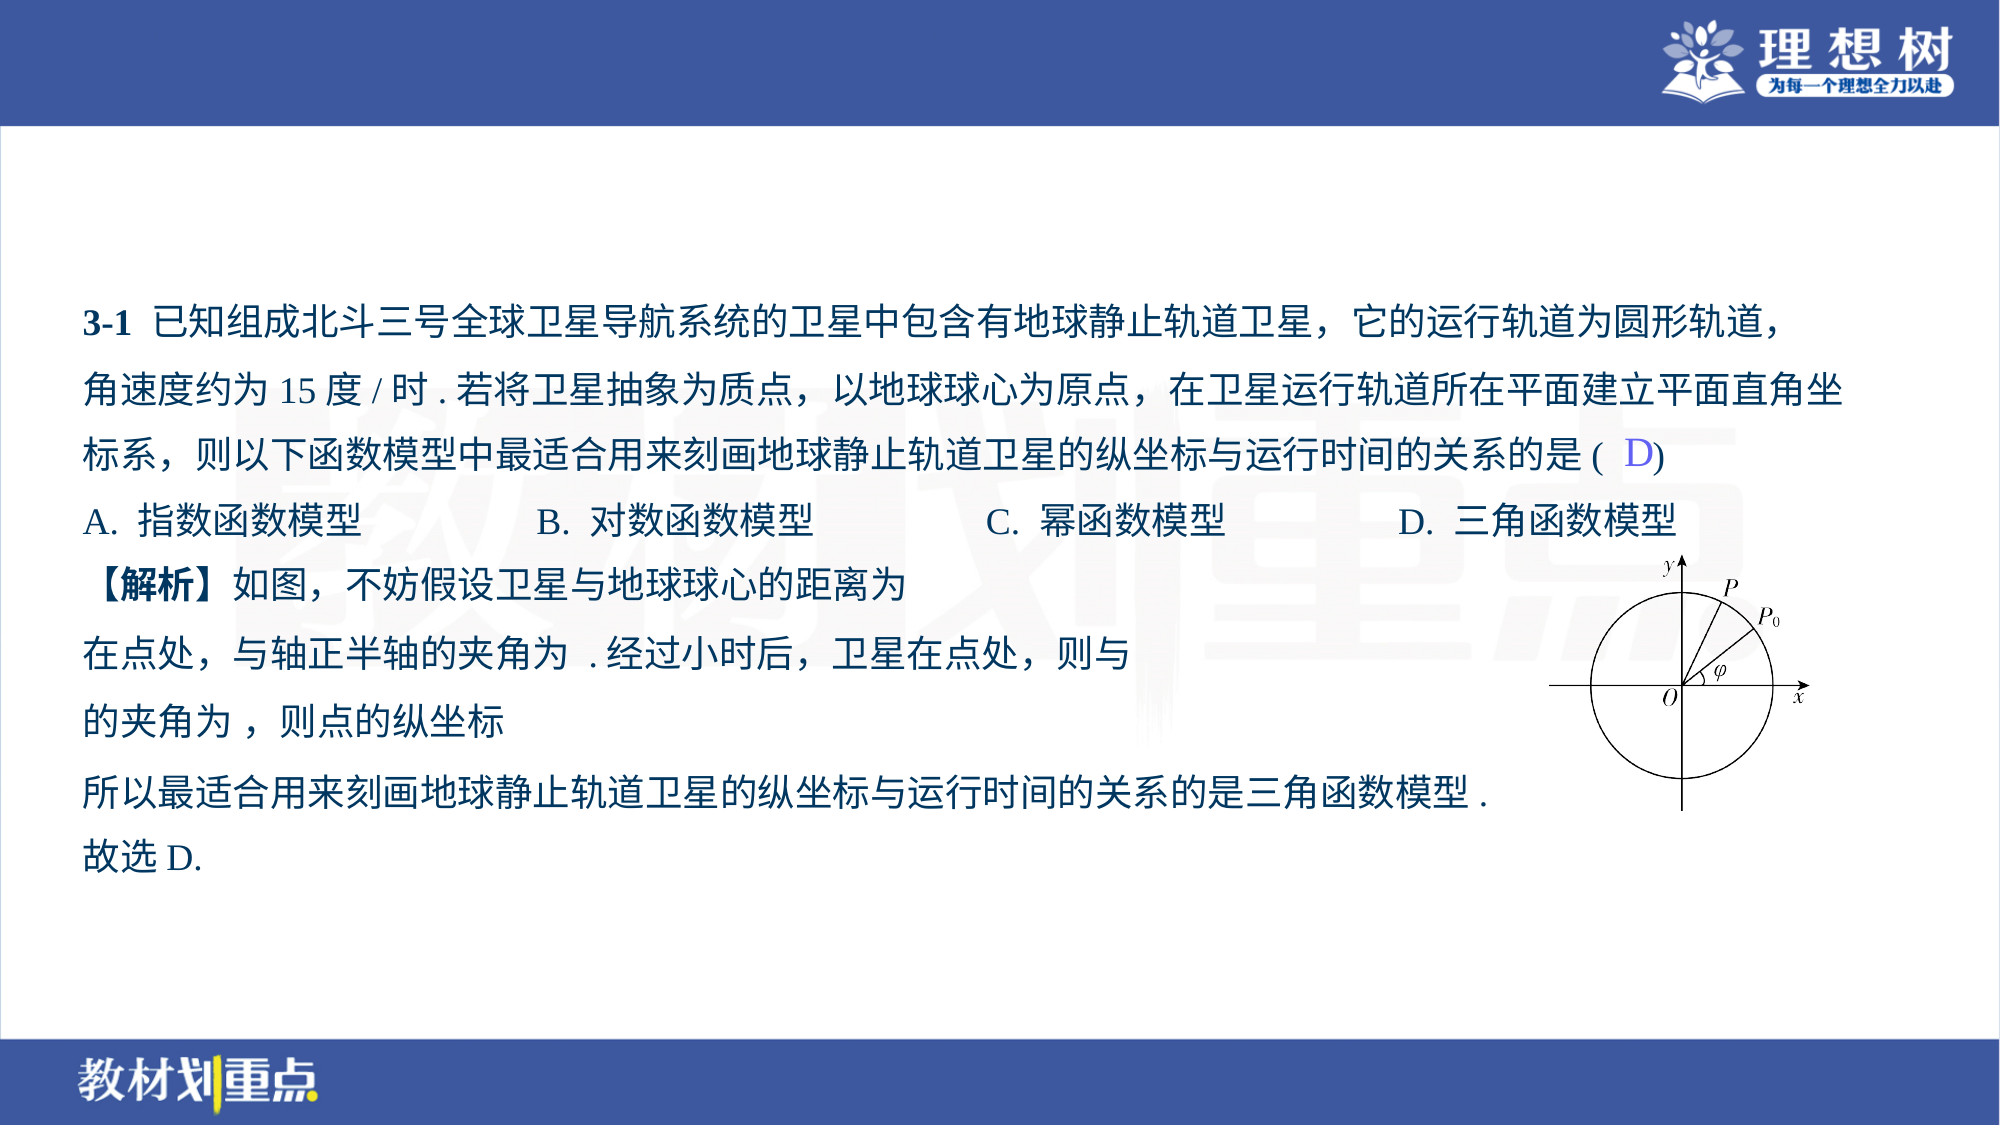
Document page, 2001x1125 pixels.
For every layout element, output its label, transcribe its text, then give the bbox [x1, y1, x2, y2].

text_box D [1609, 423, 1670, 473]
picture [0, 0, 2000, 1125]
text_box A. 指数函数模型 B. 对数函数模型 C. 幂函数模型 D. 三角函数模型 [82, 475, 1817, 535]
text_box 3-1 已知组成北斗三号全球卫星导航系统的卫星中包含有地球静止轨道卫星，它的运行轨道为圆形轨道， 角速度约为15度/时.若将卫星抽象为质点，以地球球心为原点，在卫星运行轨道所在平面建立平面直角坐 标系，则以下函数模型中最适合用来刻画地球静止轨道卫星的纵坐标与运行时间的关系的是( ) [82, 273, 1817, 470]
text_box 所以最适合用来刻画地球静止轨道卫星的纵坐标与运行时间的关系的是三角函数模型. 故选D. [82, 745, 1536, 872]
